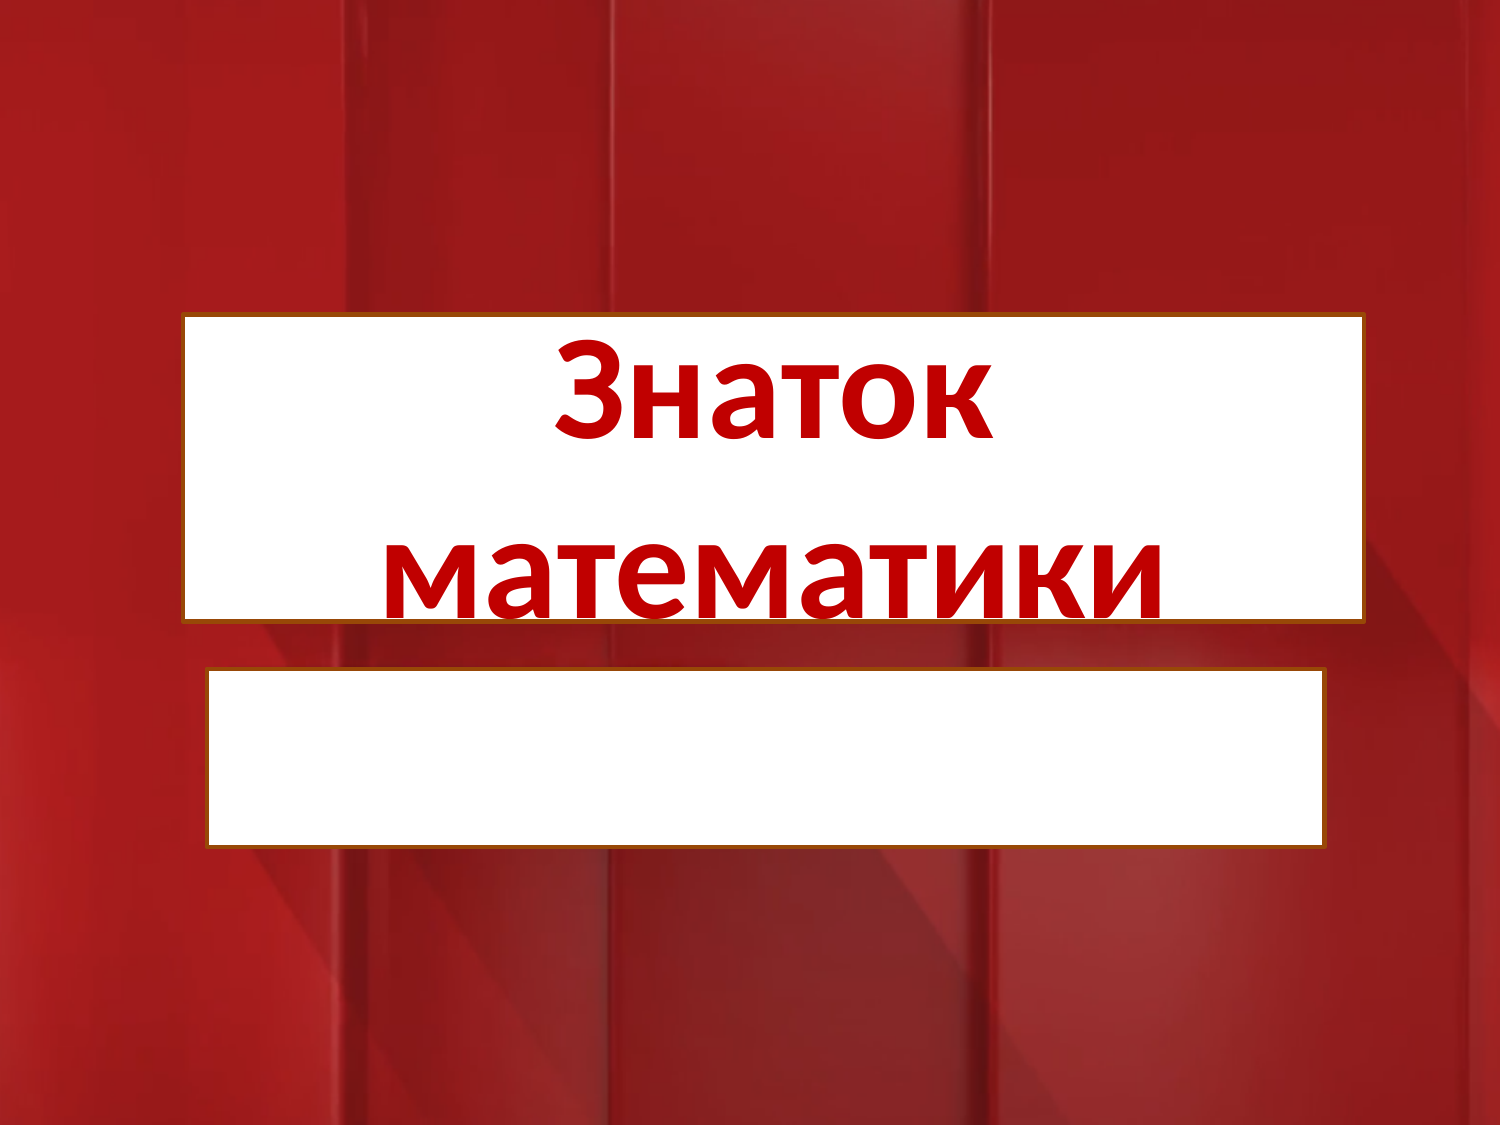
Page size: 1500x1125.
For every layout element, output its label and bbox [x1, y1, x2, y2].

list [0, 0, 1500, 1125]
